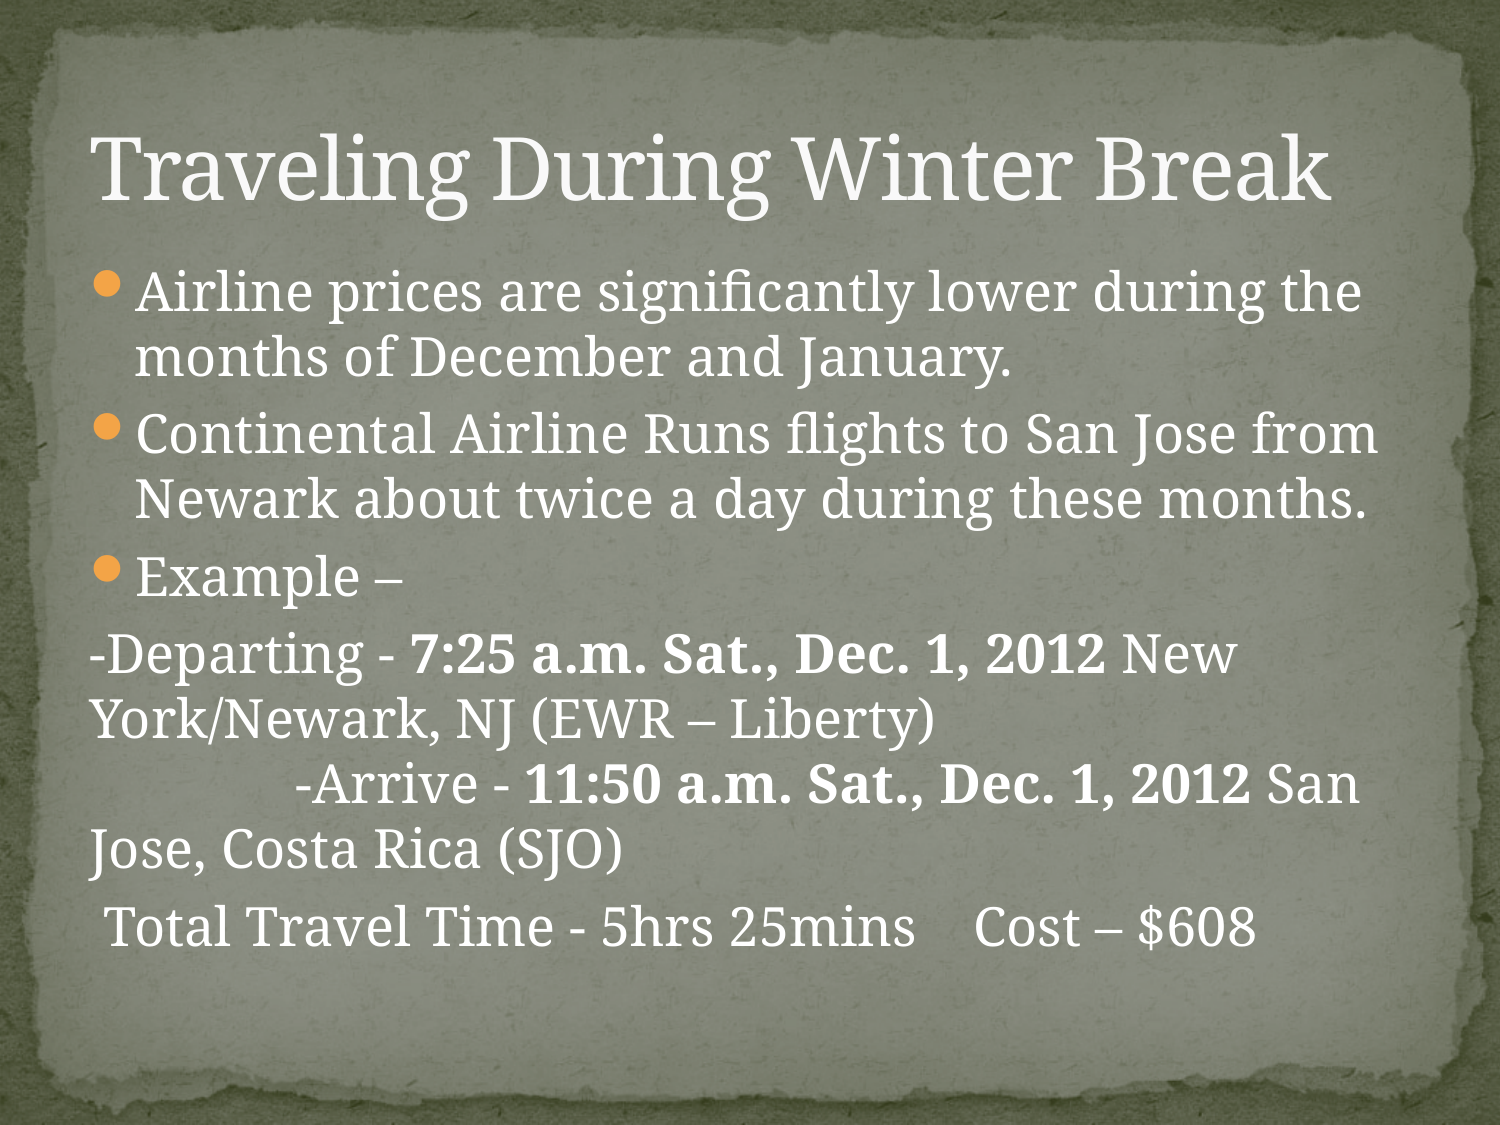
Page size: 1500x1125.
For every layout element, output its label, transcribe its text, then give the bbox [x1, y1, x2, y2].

list Airline prices are significantly lower during the months of December and January. Continental Airline Runs flights to San Jose from Newark about twice a day during these months. Example – -Departing - 7:25 a.m. Sat., Dec. 1, 2012 New York/Newark, NJ (EWR – Liberty) -Arrive - 11:50 a.m. Sat., Dec. 1, 2012 San Jose, Costa Rica (SJO) Total Travel Time - 5hrs 25mins Cost – $608 [75, 249, 1425, 1000]
title Traveling During Winter Break [74, 24, 1425, 225]
